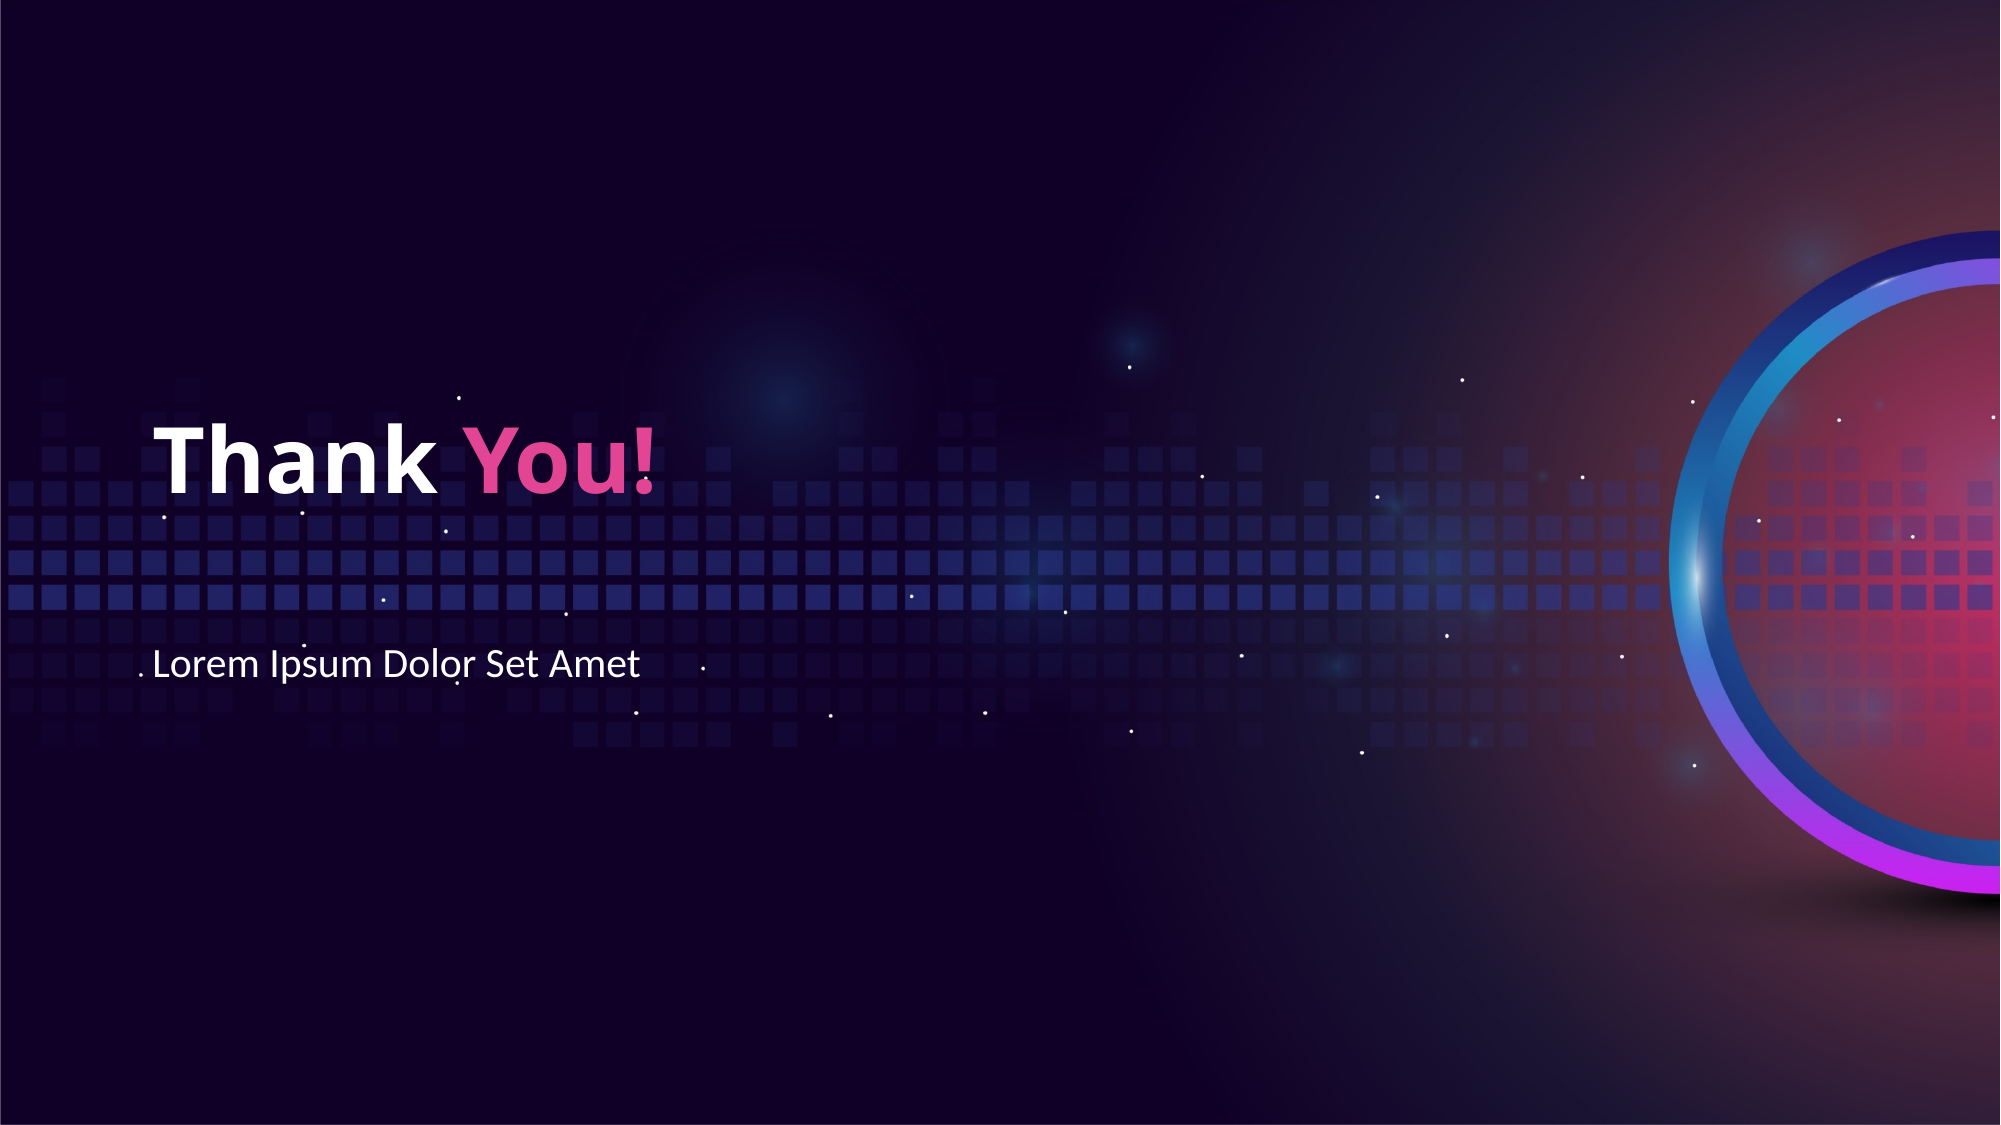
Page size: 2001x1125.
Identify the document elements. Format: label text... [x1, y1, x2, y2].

title Thank You! [137, 303, 1609, 522]
list Lorem Ipsum Dolor Set Amet [137, 634, 1609, 826]
picture [0, 0, 2000, 1125]
